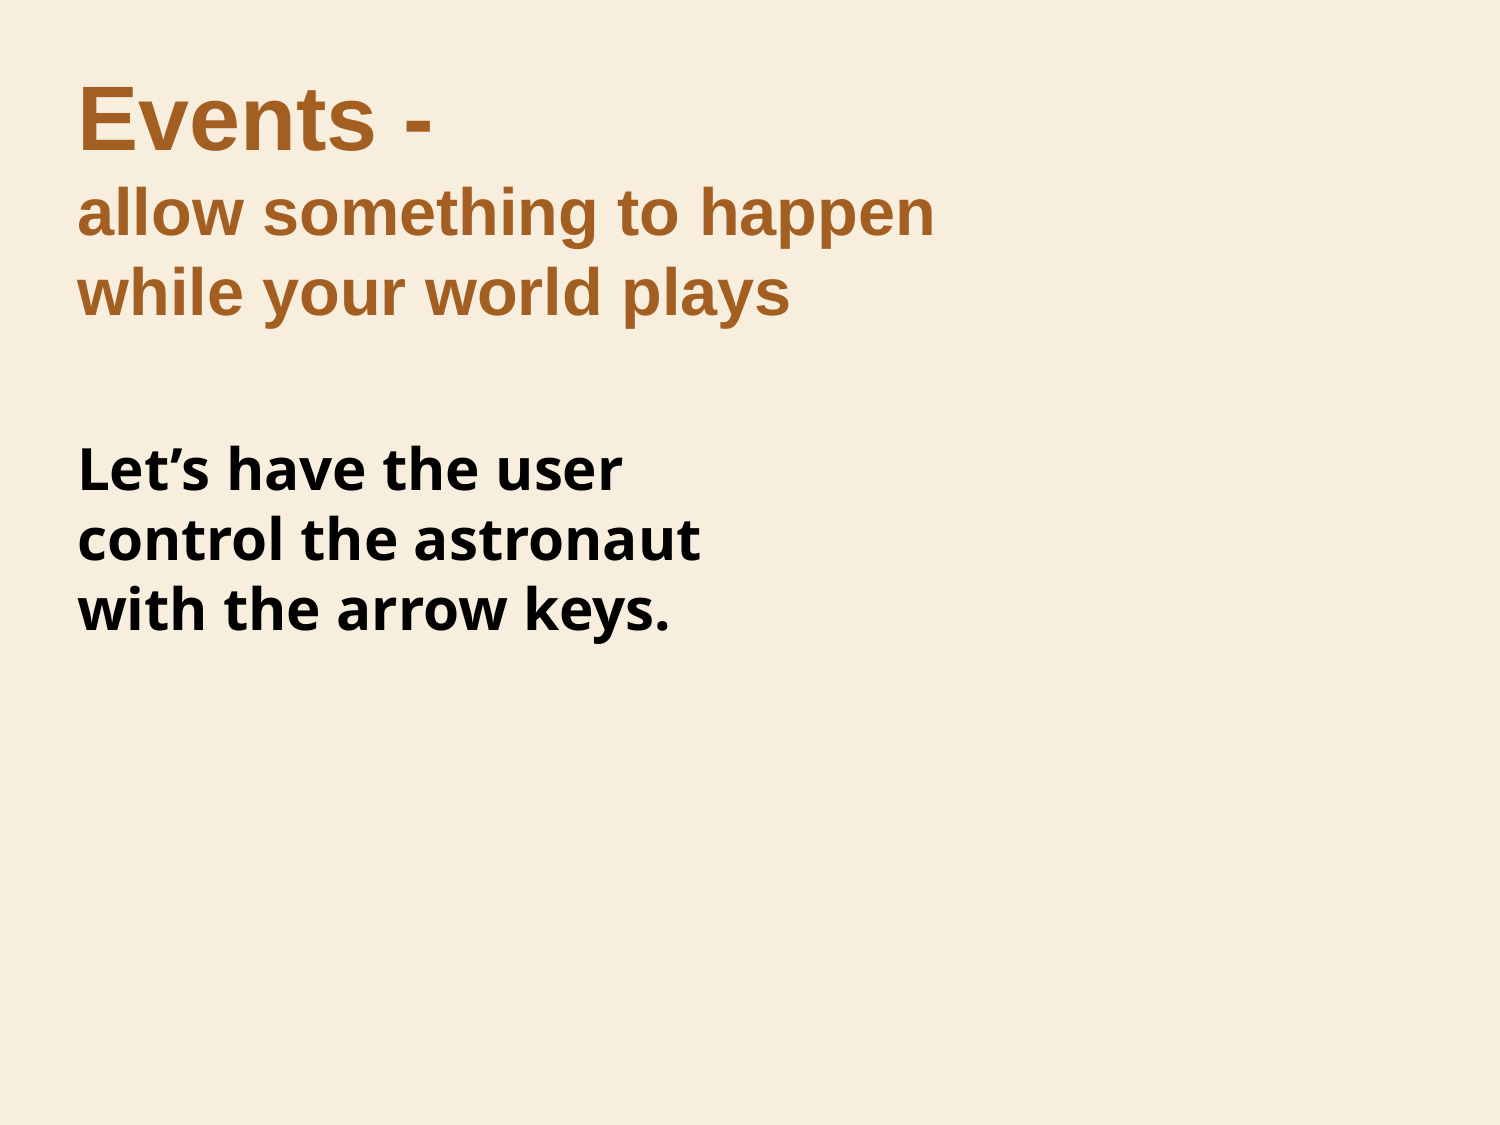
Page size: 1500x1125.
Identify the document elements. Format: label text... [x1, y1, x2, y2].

text_box Let’s have the user control the astronaut with the arrow keys. [62, 424, 825, 716]
text_box Events - allow something to happen while your world plays [62, 51, 1500, 337]
